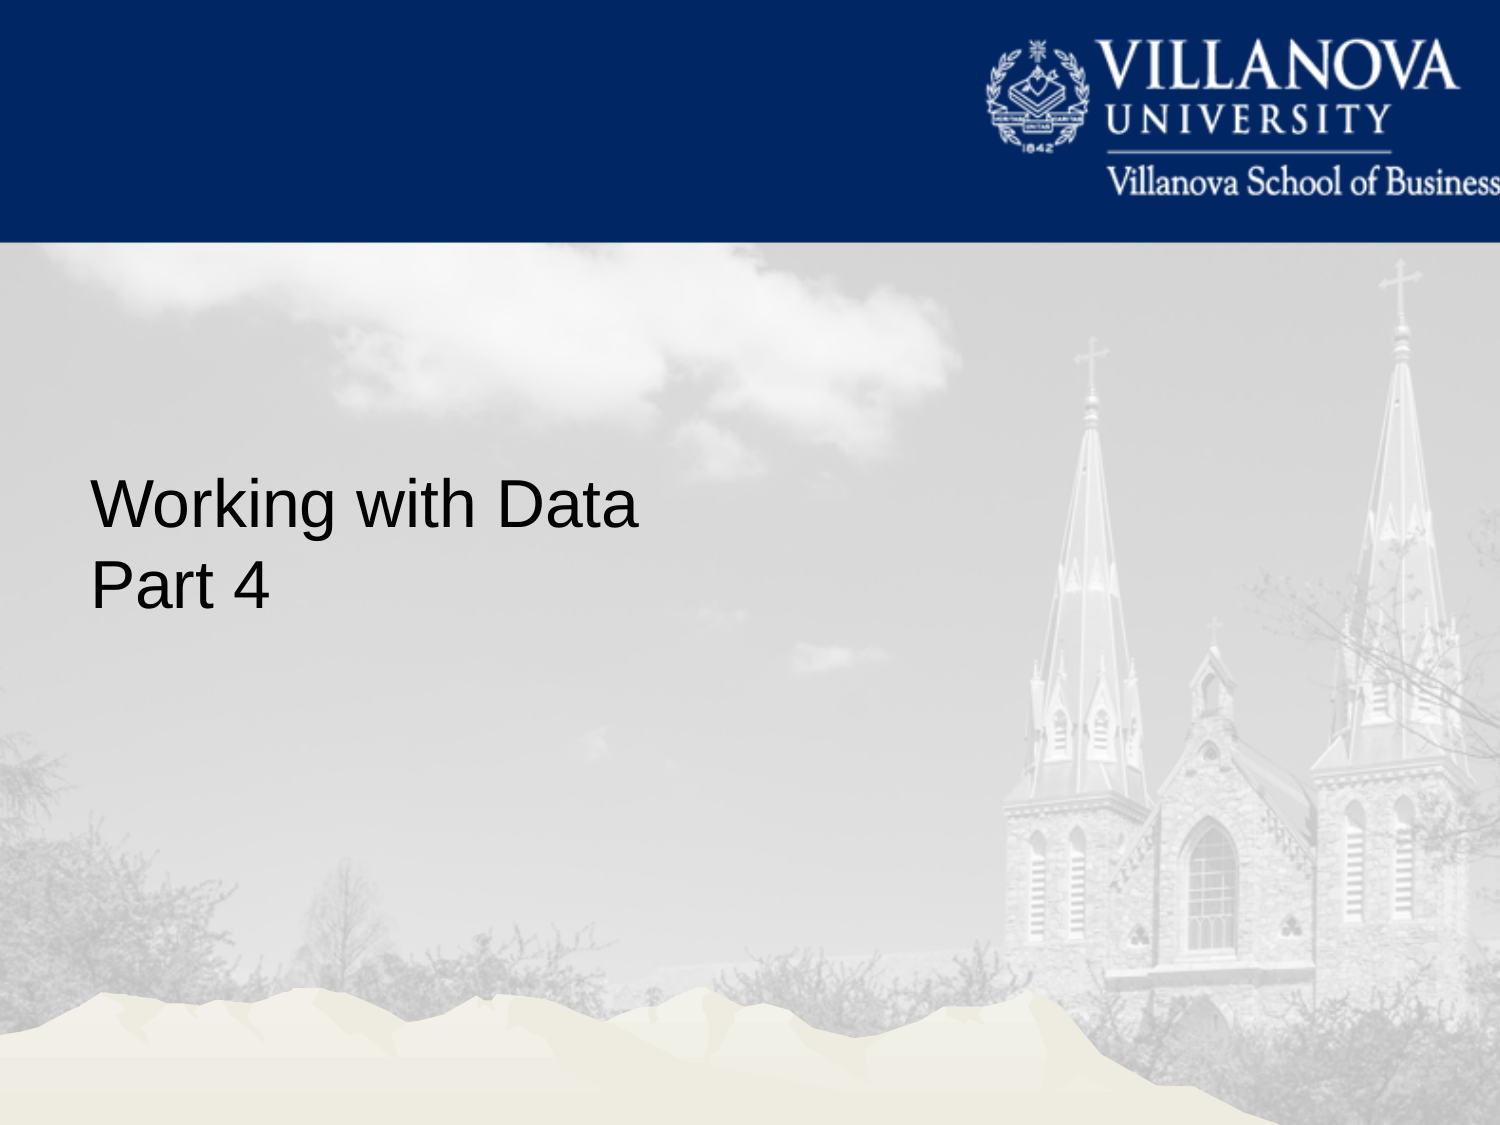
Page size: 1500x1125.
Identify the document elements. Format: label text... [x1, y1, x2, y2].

picture [0, 0, 1500, 1125]
title Working with Data Part 4 [75, 450, 1350, 638]
